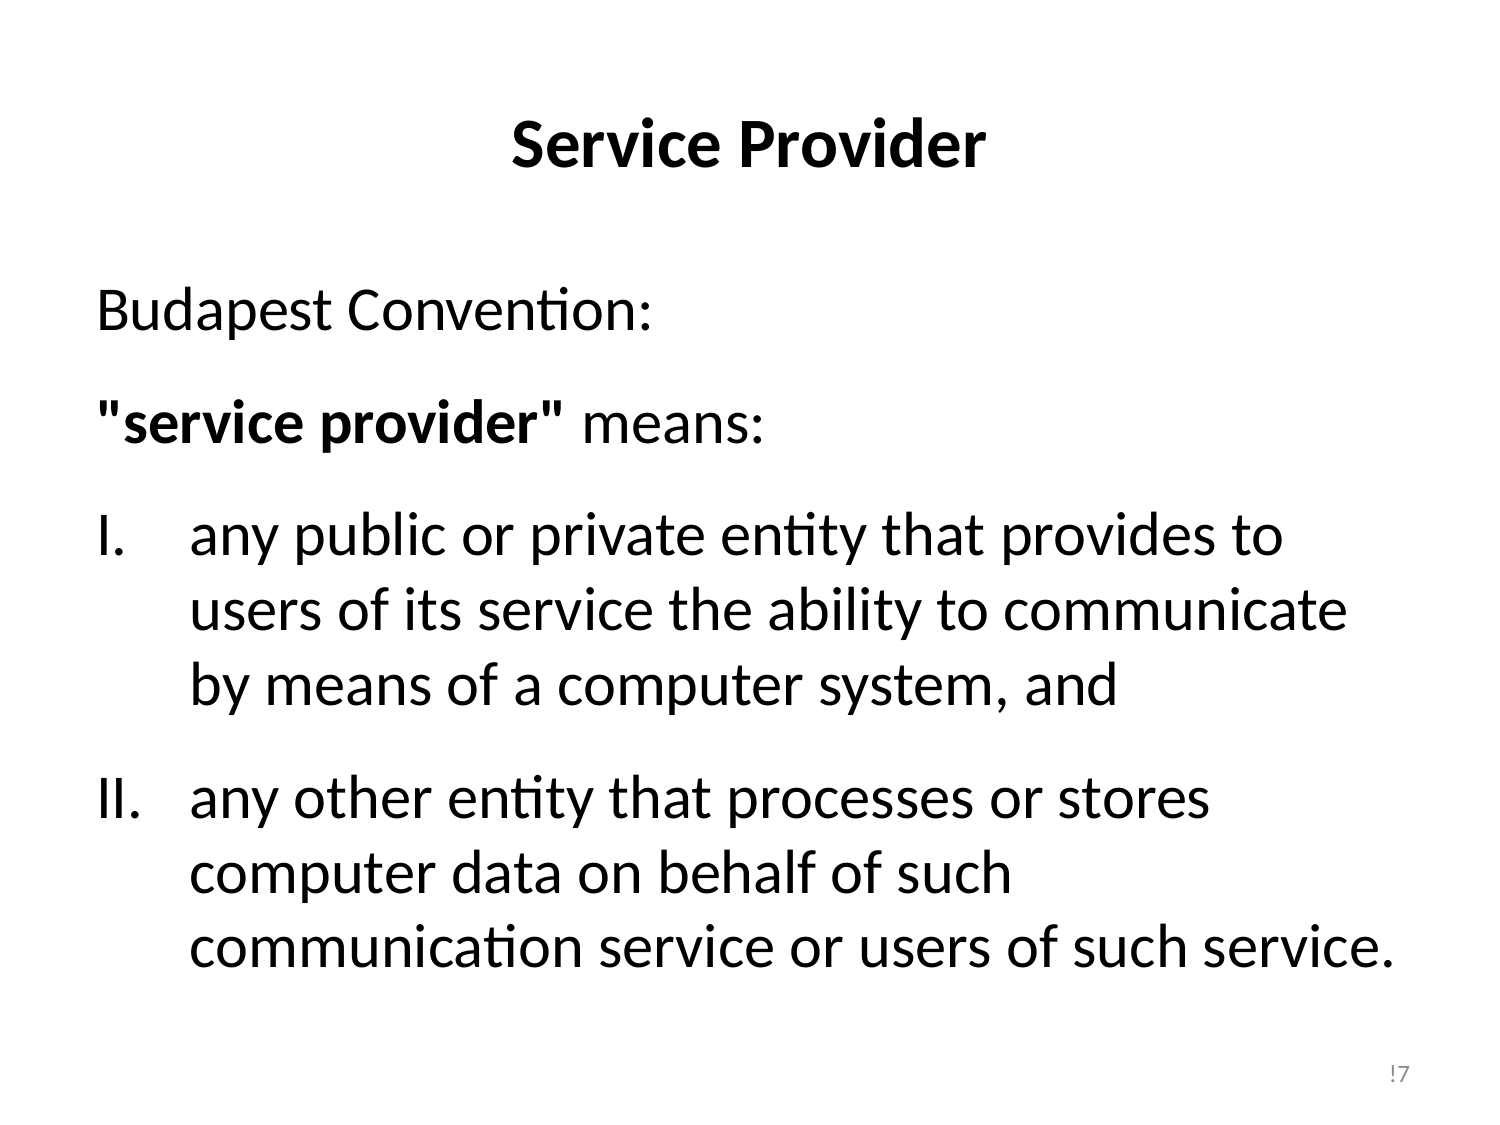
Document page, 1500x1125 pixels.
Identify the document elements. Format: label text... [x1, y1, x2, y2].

title Service Provider [74, 44, 1426, 233]
list Budapest Convention: "service provider" means: any public or private entity that provides to users of its service the ability to communicate by means of a computer system, and any other entity that processes or stores computer data on behalf of such communication service or users of such service. [80, 260, 1432, 1010]
slide_number !7 [1074, 1042, 1425, 1103]
